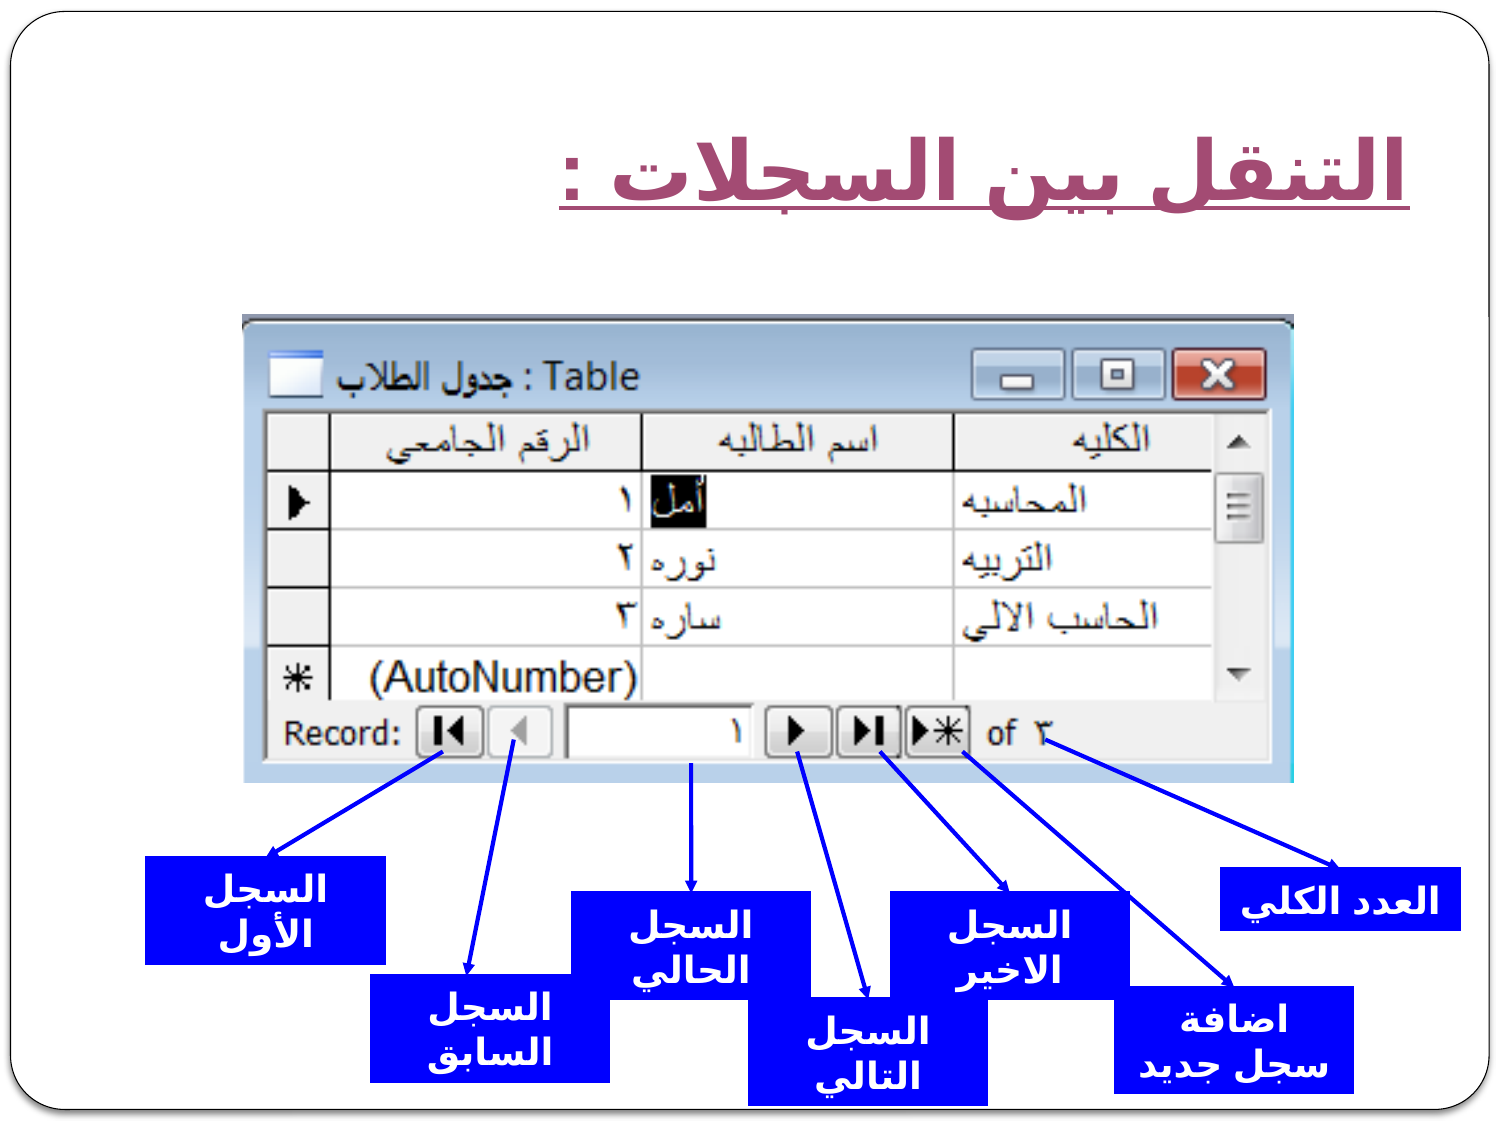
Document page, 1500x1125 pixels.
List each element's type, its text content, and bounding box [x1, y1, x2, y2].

text_box اضافة سجل جديد [1116, 987, 1353, 1093]
text_box السجل التالي [749, 999, 987, 1105]
text_box [266, 791, 378, 857]
text_box [1161, 791, 1341, 871]
text_box السجل السابق [372, 976, 609, 1081]
text_box [915, 791, 1010, 894]
text_box السجل الأول [147, 857, 384, 963]
text_box السجل الاخير [891, 893, 1128, 998]
text_box العدد الكلي [1222, 869, 1459, 930]
picture [241, 314, 1294, 783]
title التنقل بين السجلات : [150, 45, 1425, 233]
text_box [1007, 791, 1235, 988]
text_box السجل الحالي [572, 893, 809, 998]
text_box [684, 791, 698, 894]
text_box [462, 791, 504, 977]
text_box [808, 791, 871, 1000]
